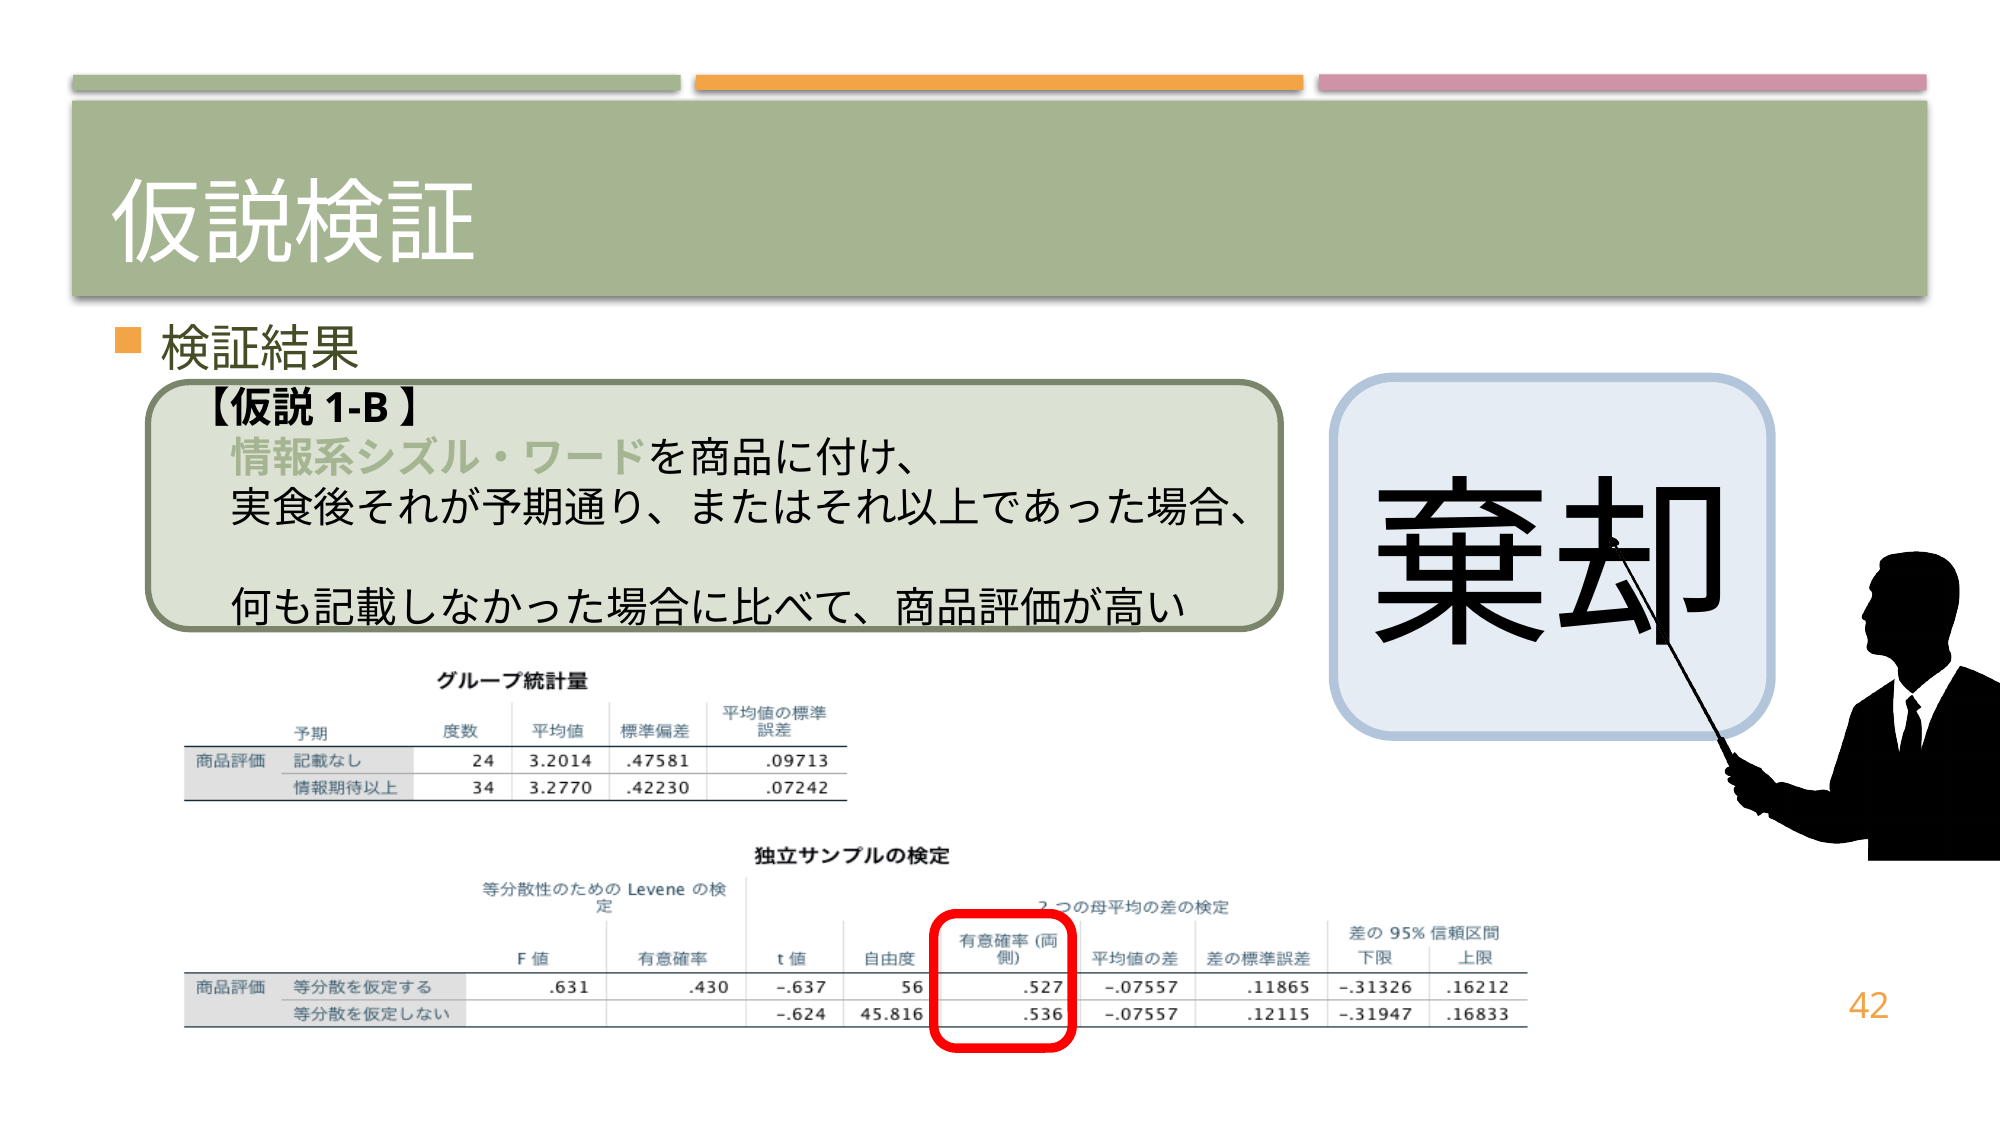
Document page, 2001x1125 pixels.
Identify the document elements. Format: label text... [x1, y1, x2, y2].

text_box 【仮説1-B】 情報系シズル・ワードを商品に付け、 実食後それが予期通り、またはそれ以上であった場合、 何も記載しなかった場合に比べて、商品評価が高い [146, 380, 1283, 632]
list 検証結果 [95, 309, 1905, 913]
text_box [1333, 376, 2000, 941]
slide_number 42 [1732, 977, 1905, 1037]
title 仮説検証 [95, 115, 1905, 282]
picture [147, 655, 1599, 1093]
